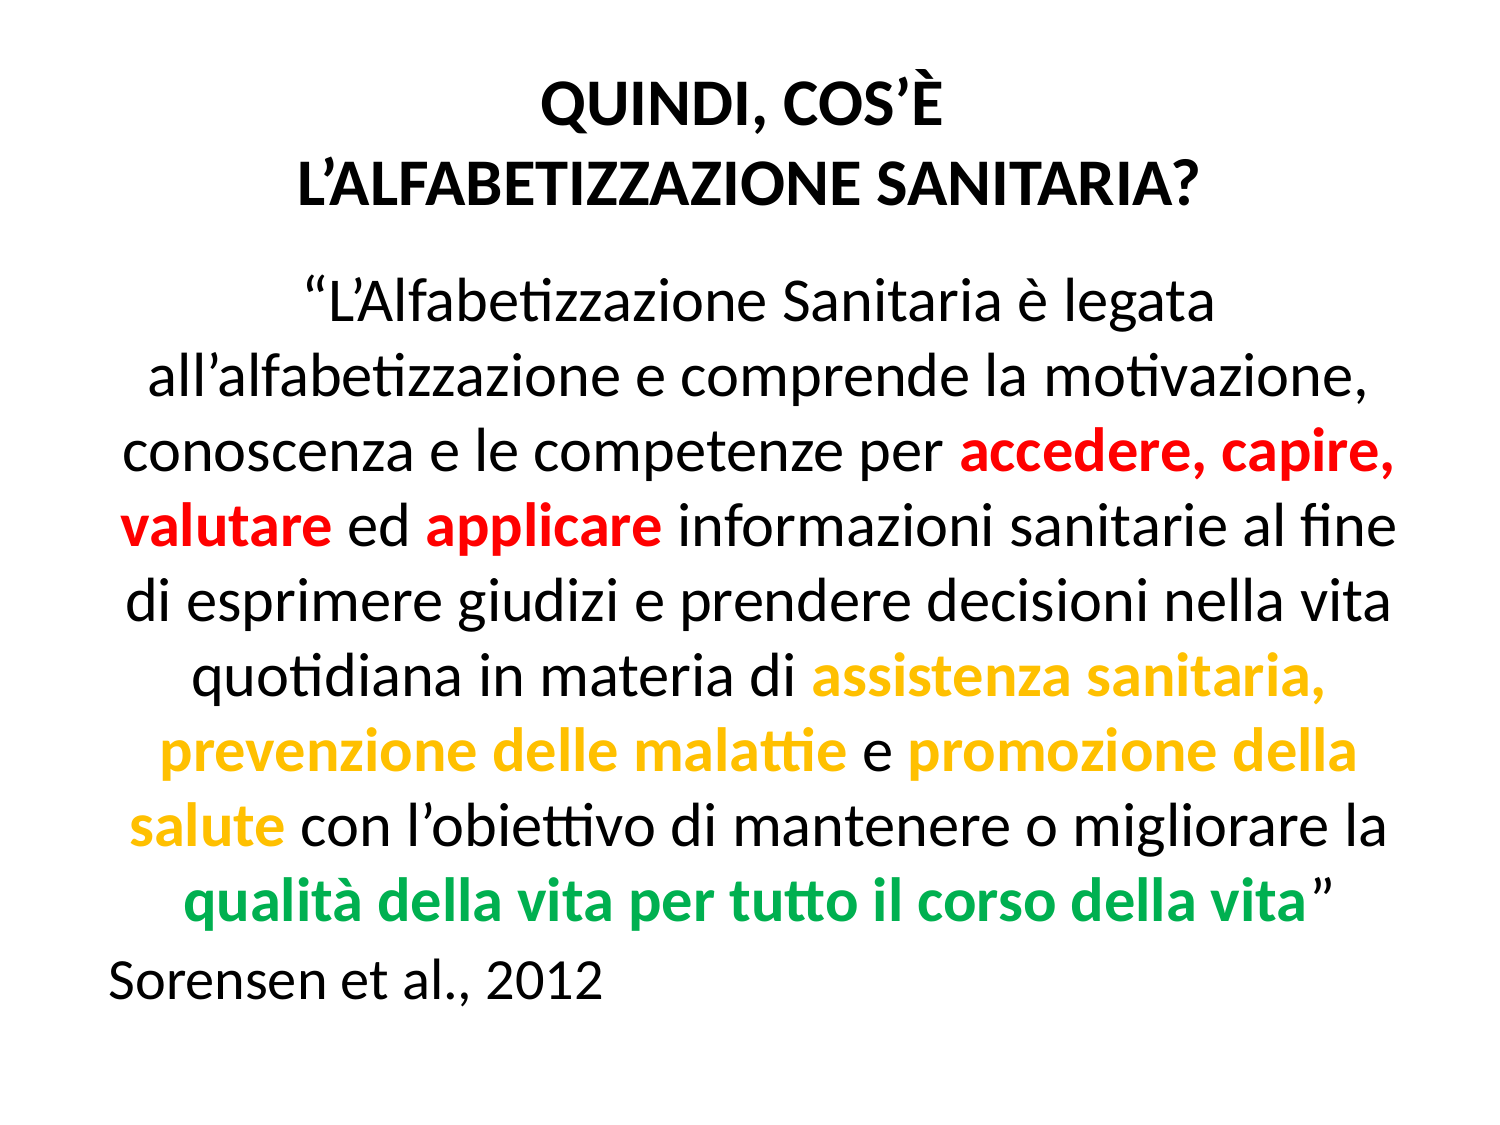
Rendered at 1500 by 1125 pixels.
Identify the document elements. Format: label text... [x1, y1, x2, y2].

title QUINDI, COS’È L’ALFABETIZZAZIONE SANITARIA? [75, 45, 1425, 233]
list “L’Alfabetizzazione Sanitaria è legata all’alfabetizzazione e comprende la motivazione, conoscenza e le competenze per accedere, capire, valutare ed applicare informazioni sanitarie al fine di esprimere giudizi e prendere decisioni nella vita quotidiana in materia di assistenza sanitaria, prevenzione delle malattie e promozione della salute con l’obiettivo di mantenere o migliorare la qualità della vita per tutto il corso della vita” Sorensen et al., 2012 [75, 249, 1425, 992]
